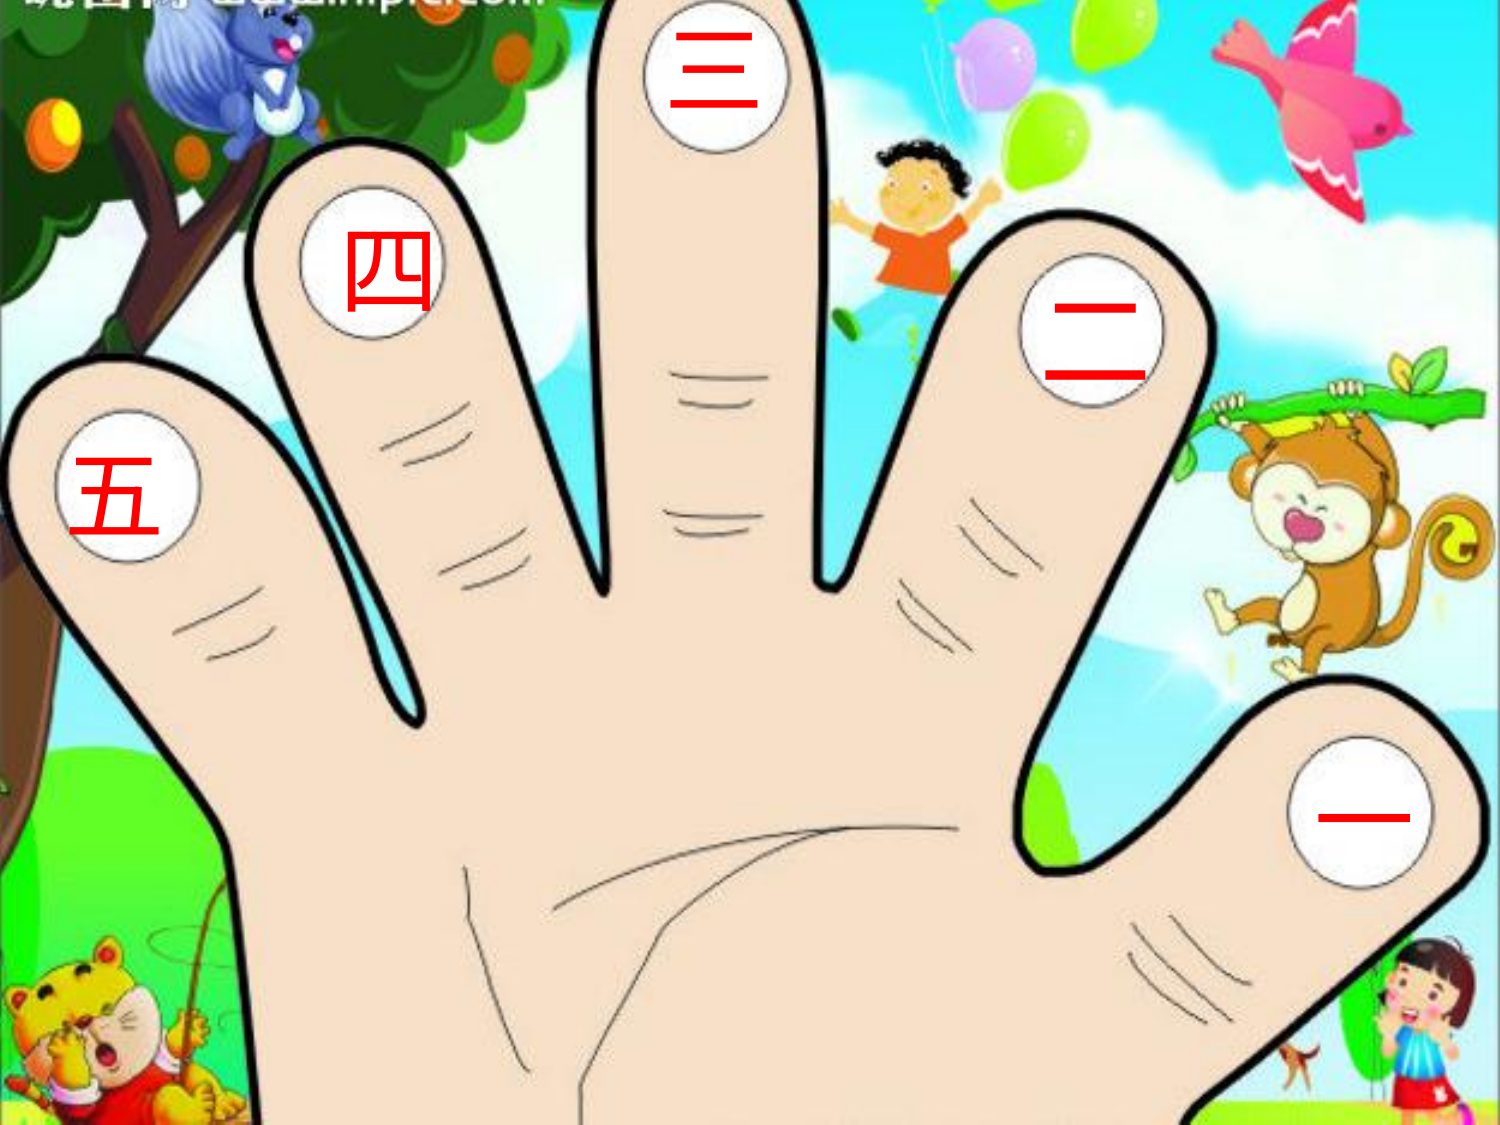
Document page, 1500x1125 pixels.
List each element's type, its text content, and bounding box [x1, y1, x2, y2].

text_box 二 [1025, 262, 1200, 413]
text_box 三 [650, 0, 850, 135]
text_box 五 [50, 425, 225, 560]
picture [0, 0, 1500, 1125]
text_box 一 [1299, 750, 1475, 885]
text_box 四 [324, 200, 500, 335]
